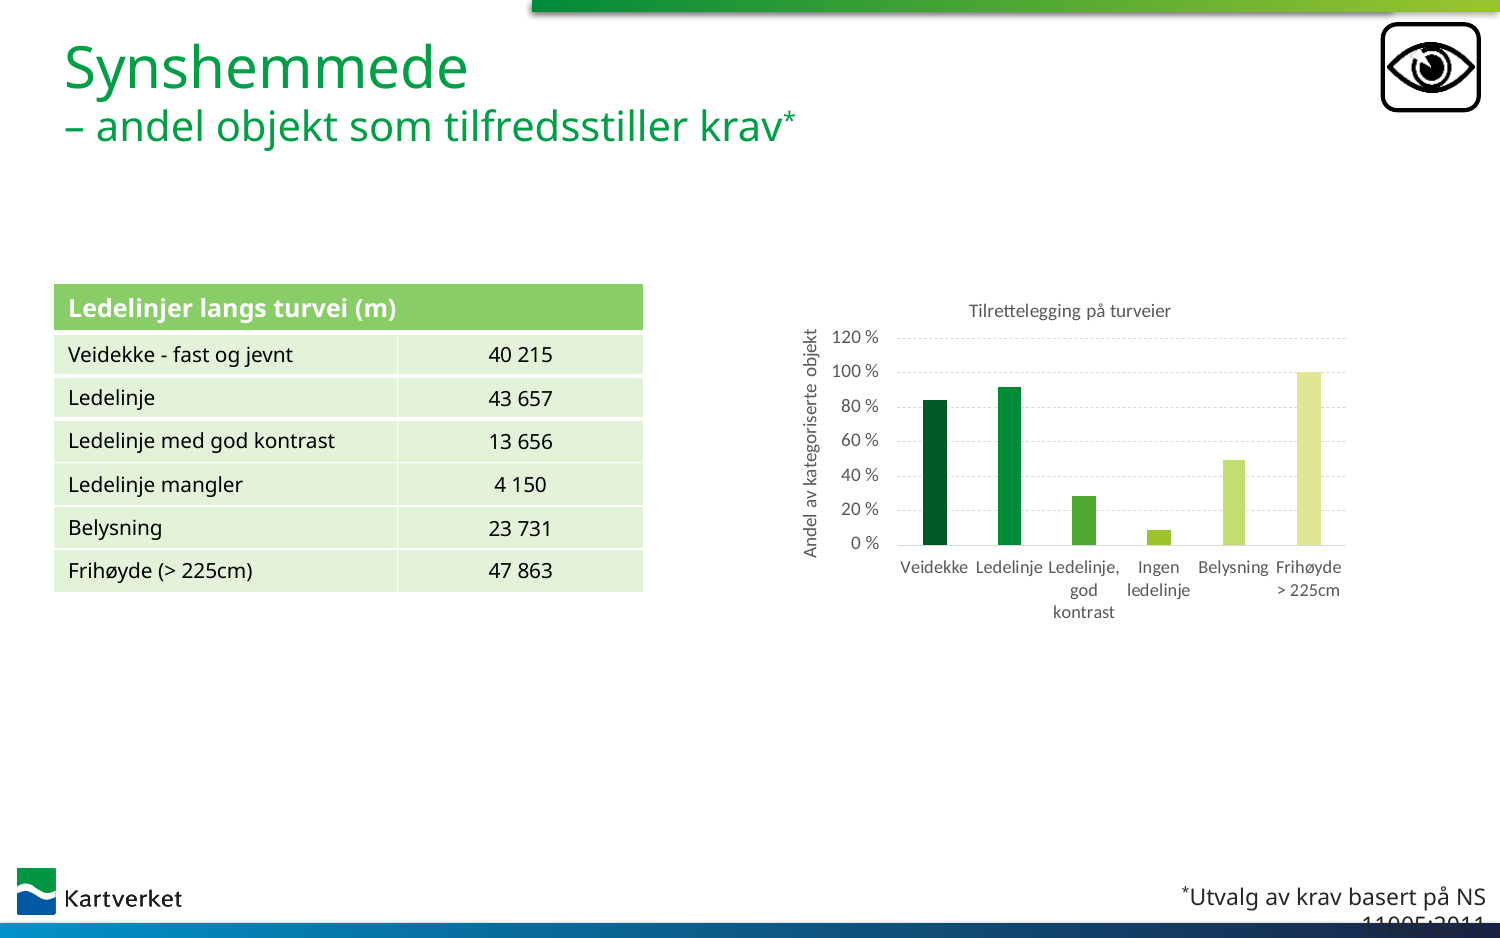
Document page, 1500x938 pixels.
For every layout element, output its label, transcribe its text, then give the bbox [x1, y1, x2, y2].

table_cell 43 657 [398, 378, 643, 417]
table_cell 4 150 [398, 463, 643, 505]
table_cell Frihøyde (> 225cm) [54, 550, 397, 592]
text_box Synshemmede – andel objekt som tilfredsstiller krav* [49, 24, 1431, 158]
table_cell Ledelinje med god kontrast [54, 421, 397, 462]
table_cell Ledelinje [54, 378, 397, 417]
table_cell 47 863 [398, 550, 643, 592]
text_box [1382, 24, 1480, 111]
text_box *Utvalg av krav basert på NS 11005:2011 [1068, 873, 1500, 938]
table_cell 23 731 [398, 507, 643, 548]
table_cell 40 215 [398, 335, 643, 374]
picture [791, 291, 1349, 630]
table_cell 13 656 [398, 421, 643, 462]
table_cell Veidekke - fast og jevnt [54, 335, 397, 374]
table_cell Ledelinje mangler [54, 463, 397, 505]
table_header Ledelinjer langs turvei (m) [54, 284, 643, 330]
table_cell Belysning [54, 507, 397, 548]
